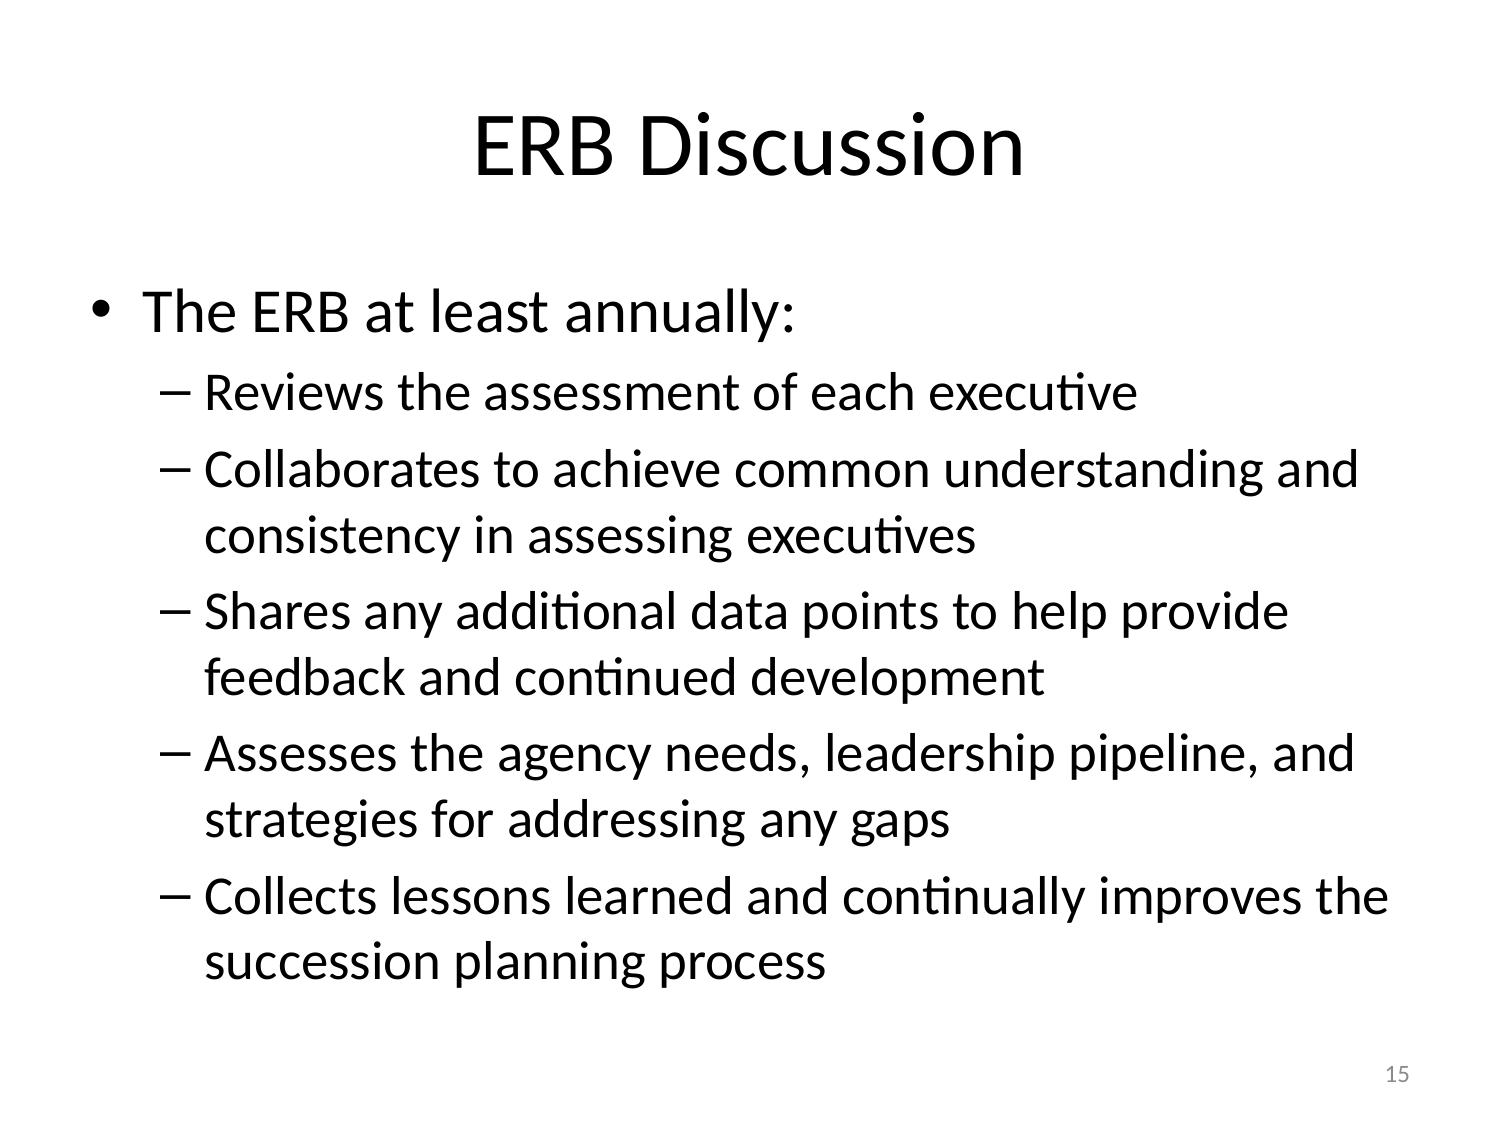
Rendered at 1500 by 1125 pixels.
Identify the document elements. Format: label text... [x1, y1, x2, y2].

slide_number 14 [1074, 1042, 1425, 1103]
title ERB Discussion [75, 45, 1425, 233]
list The ERB at least annually: Reviews the assessment of each executive Collaborates to achieve common understanding and consistency in assessing executives Shares any additional data points to help provide feedback and continued development Assesses the agency needs, leadership pipeline, and strategies for addressing any gaps Collects lessons learned and continually improves the succession planning process [75, 262, 1425, 1005]
